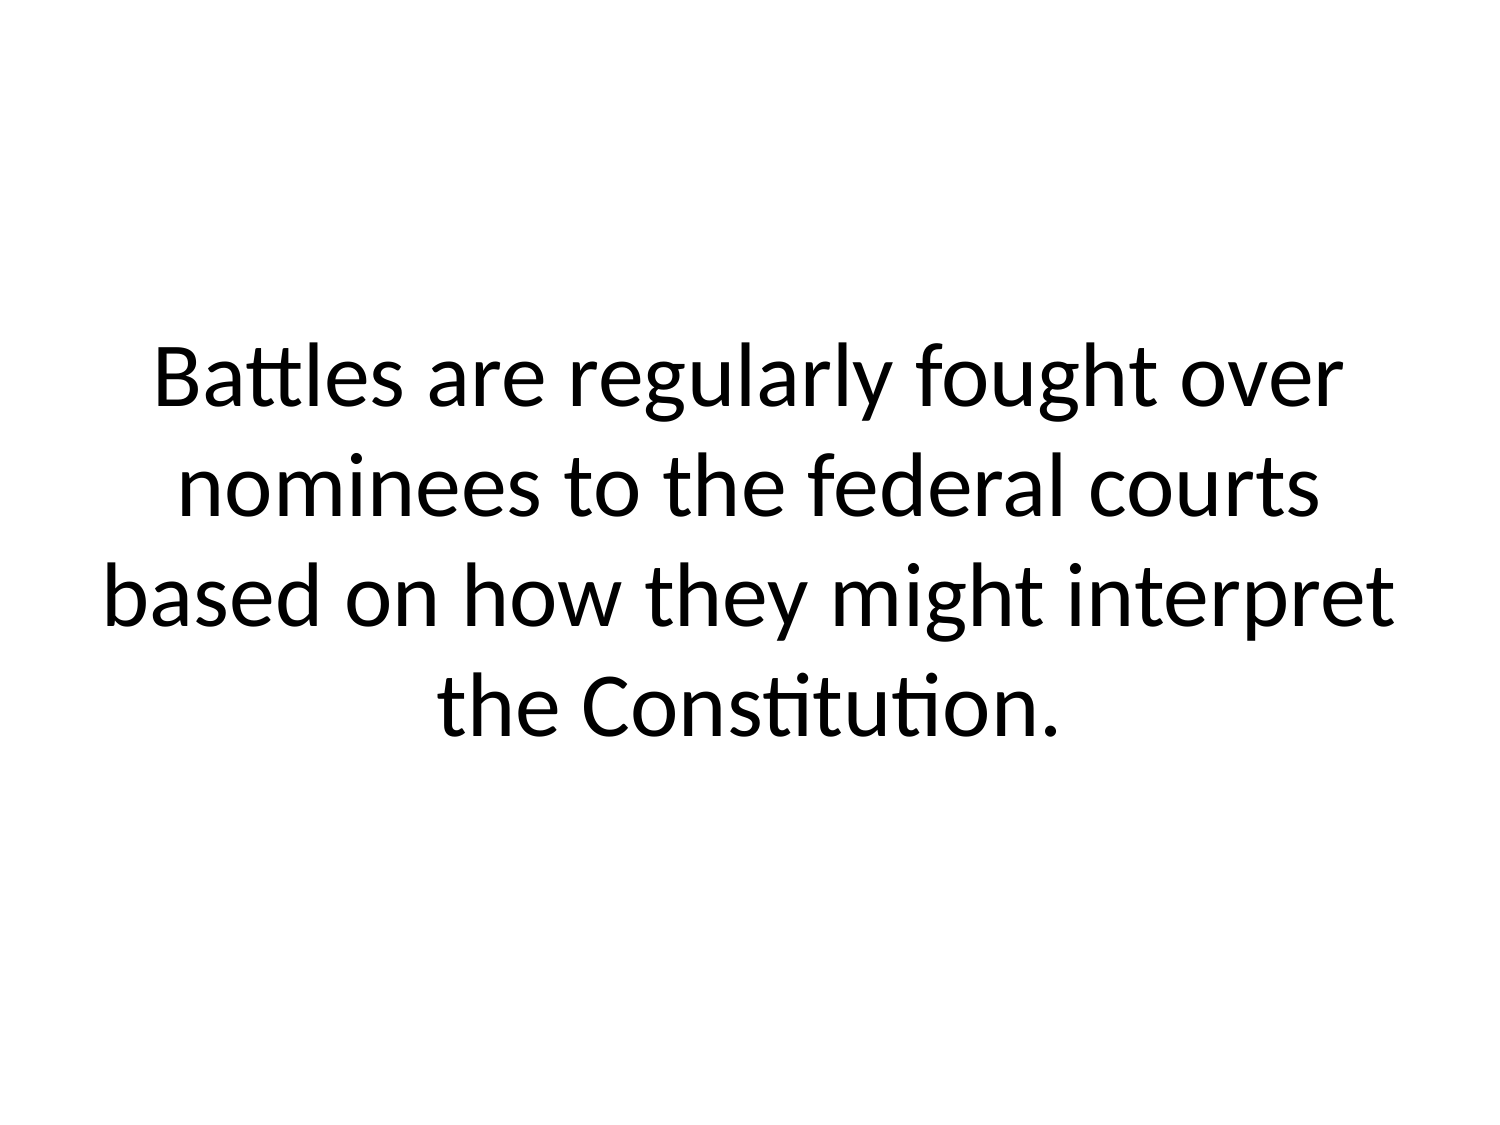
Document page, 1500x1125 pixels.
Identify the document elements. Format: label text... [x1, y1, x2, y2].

title Battles are regularly fought over nominees to the federal courts based on how they might interpret the Constitution. [75, 45, 1425, 1025]
